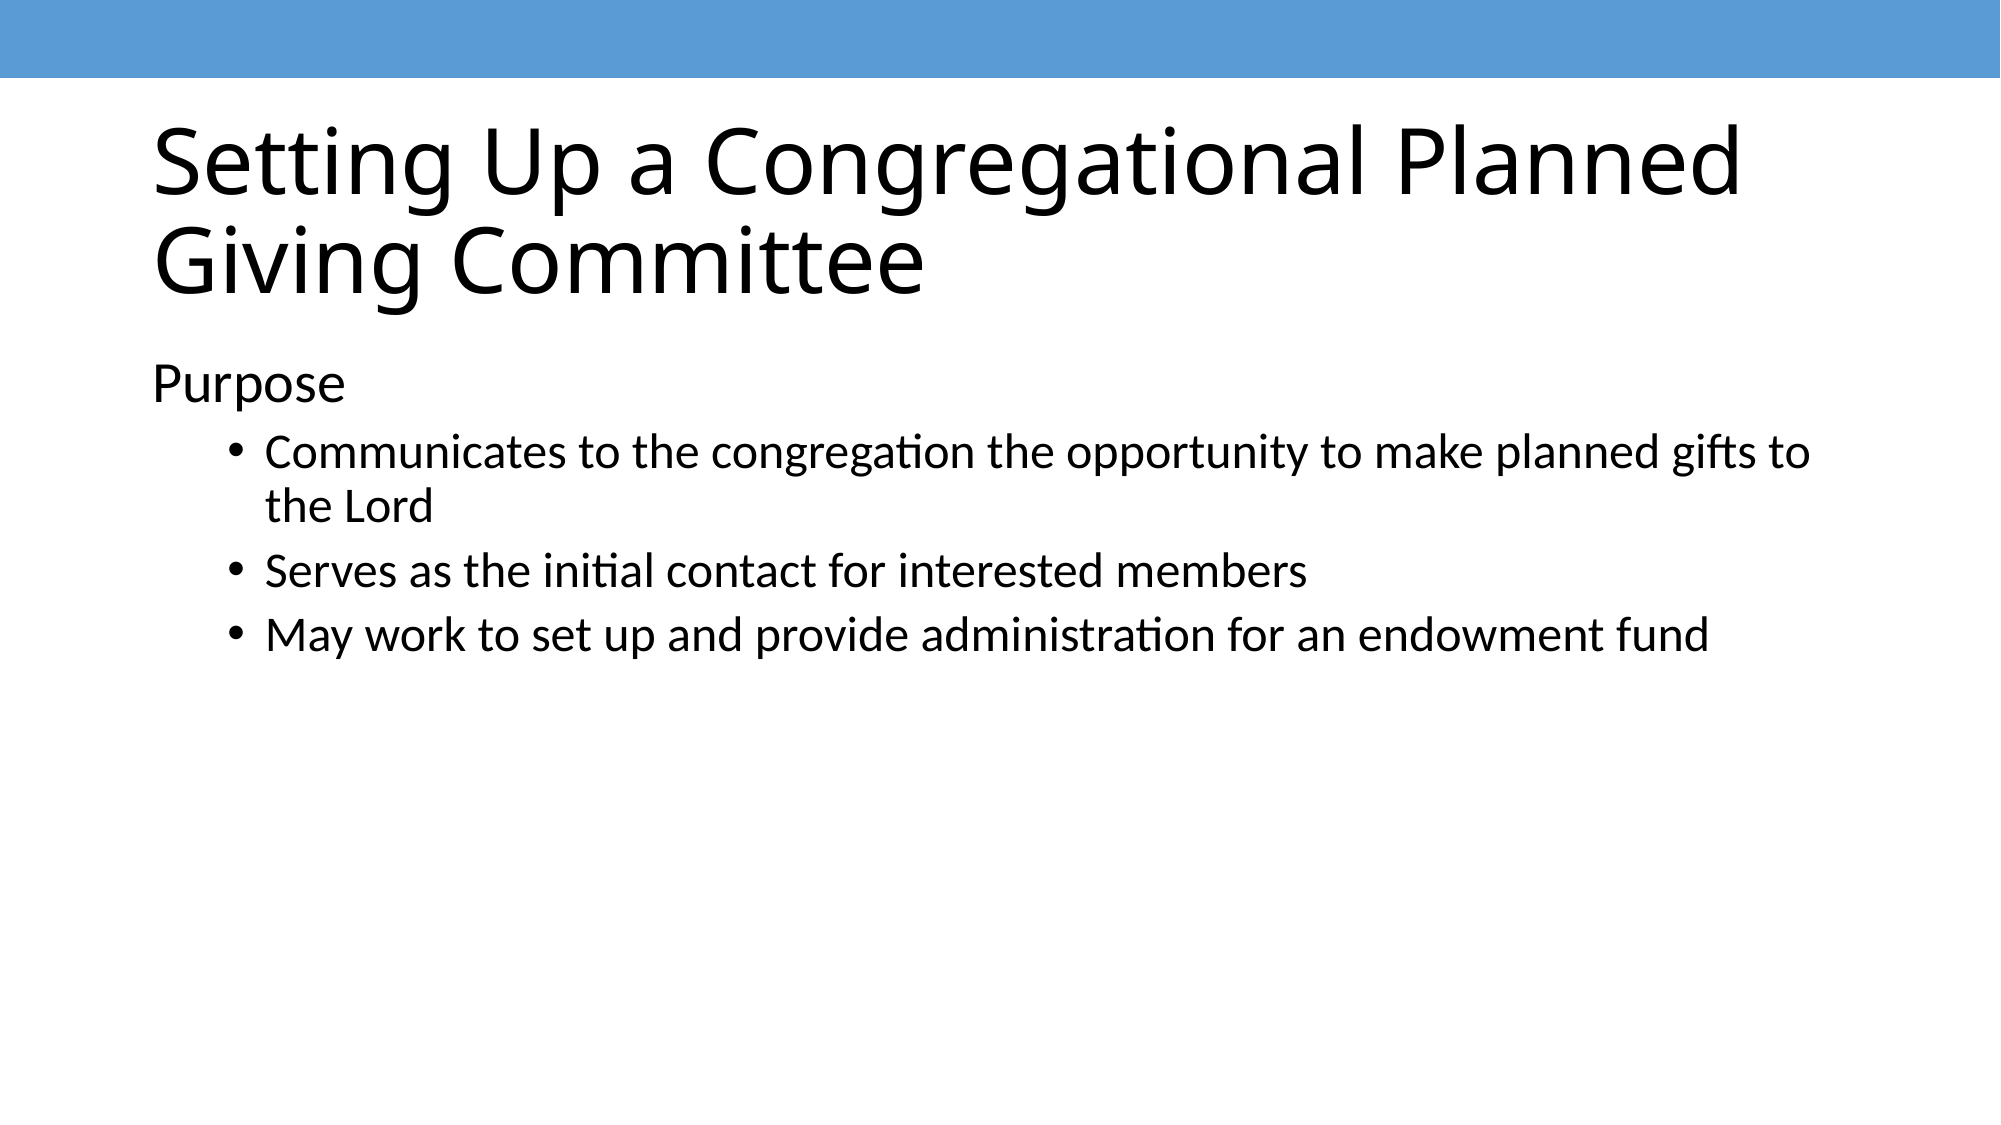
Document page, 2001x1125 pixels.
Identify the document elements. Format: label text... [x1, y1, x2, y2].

title Setting Up a Congregational Planned Giving Committee [137, 105, 1863, 323]
list Purpose Communicates to the congregation the opportunity to make planned gifts to the Lord Serves as the initial contact for interested members May work to set up and provide administration for an endowment fund [137, 344, 1863, 1054]
